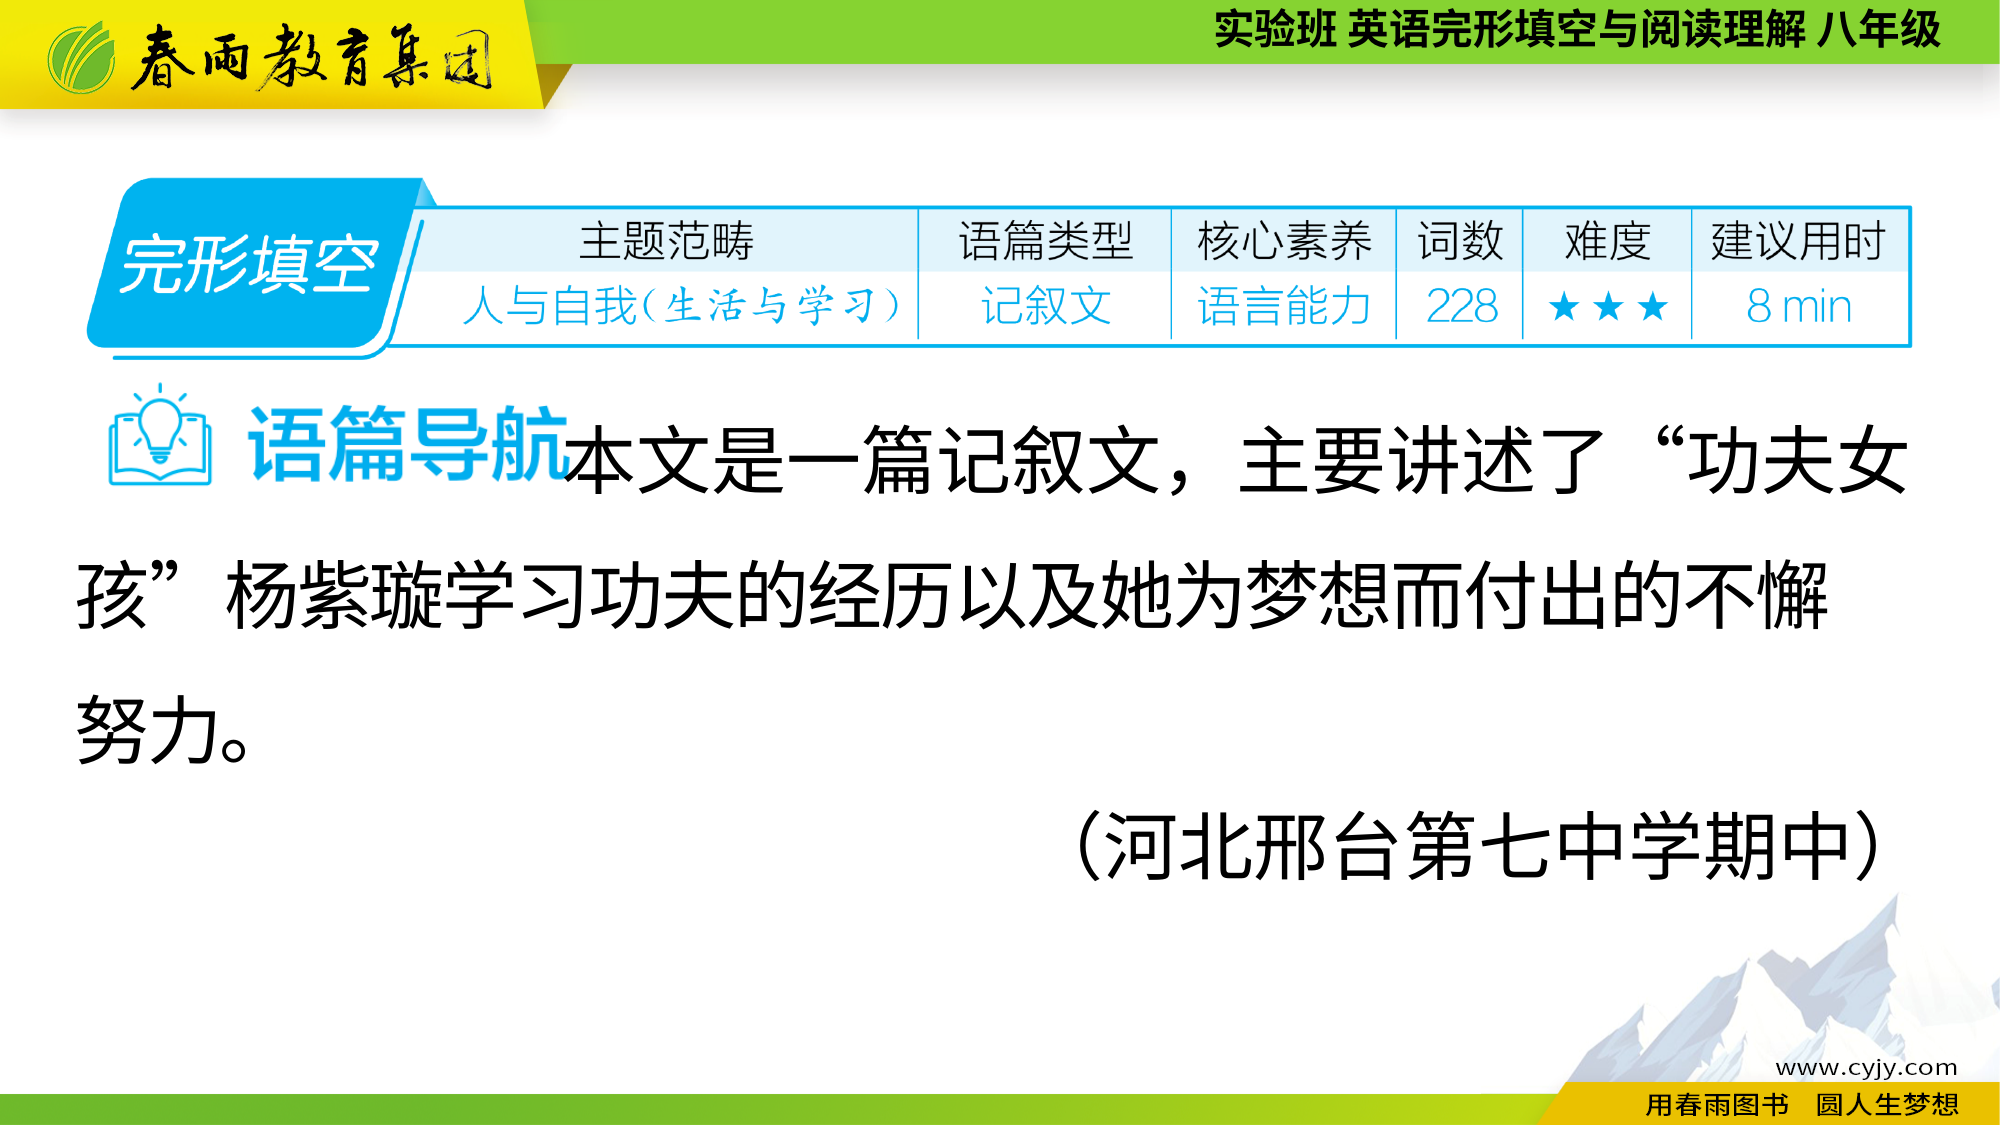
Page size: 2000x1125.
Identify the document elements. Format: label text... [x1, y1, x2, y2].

list （河北邢台第七中学期中） [59, 782, 1944, 882]
picture [0, 0, 2000, 1125]
text_box 本文是一篇记叙文，主要讲述了“功夫女孩”杨紫璇学习功夫的经历以及她为梦想而付出的不懈 努力。 [59, 361, 1944, 782]
